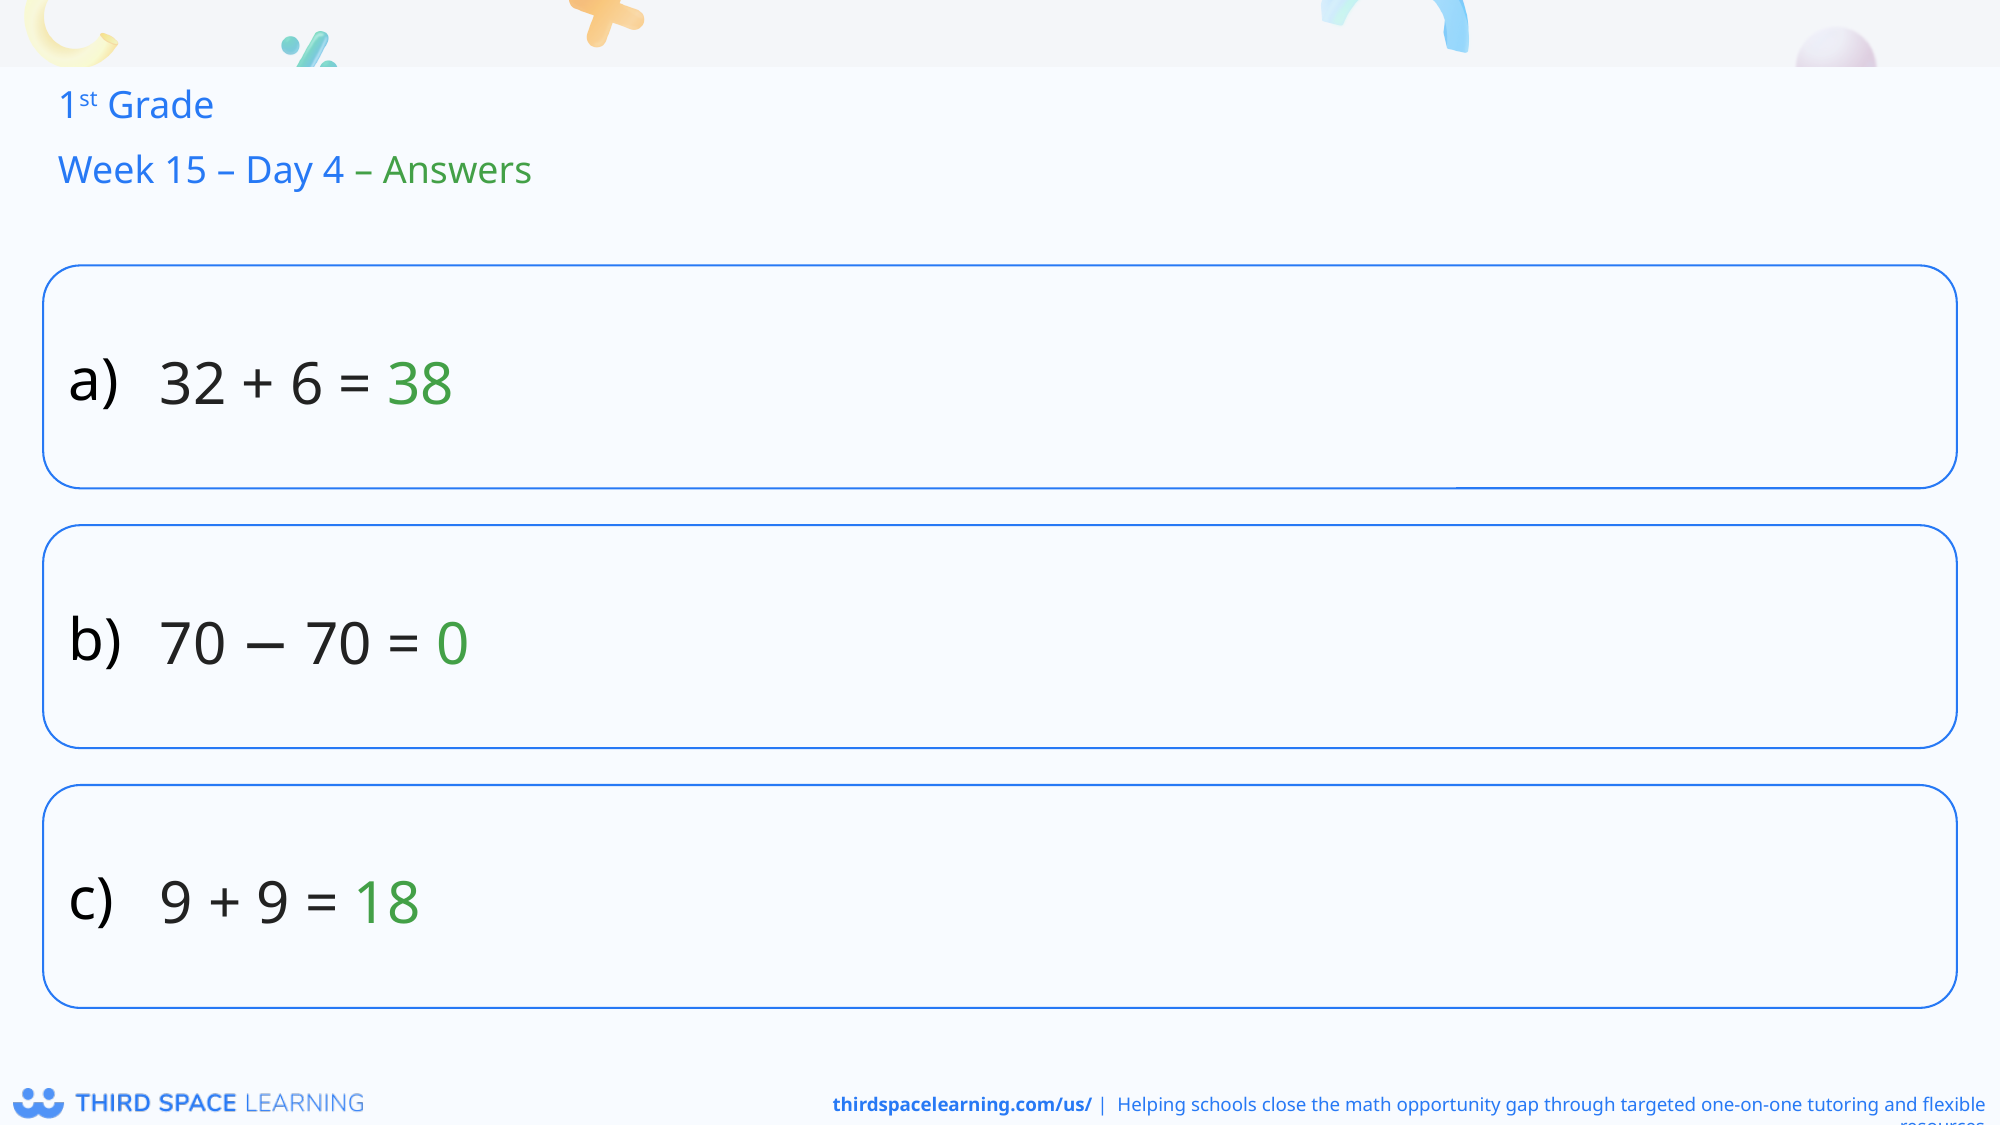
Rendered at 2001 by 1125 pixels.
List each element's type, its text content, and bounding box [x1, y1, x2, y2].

list 32 + 6 = 38 [144, 288, 1922, 474]
list 9 + 9 = 18 [144, 807, 1922, 994]
text_box 1st Grade Week 15 – Day 4 – Answers [43, 73, 705, 212]
picture [13, 1088, 365, 1119]
list 70 − 70 = 0 [144, 548, 1922, 734]
picture [0, 0, 2000, 67]
